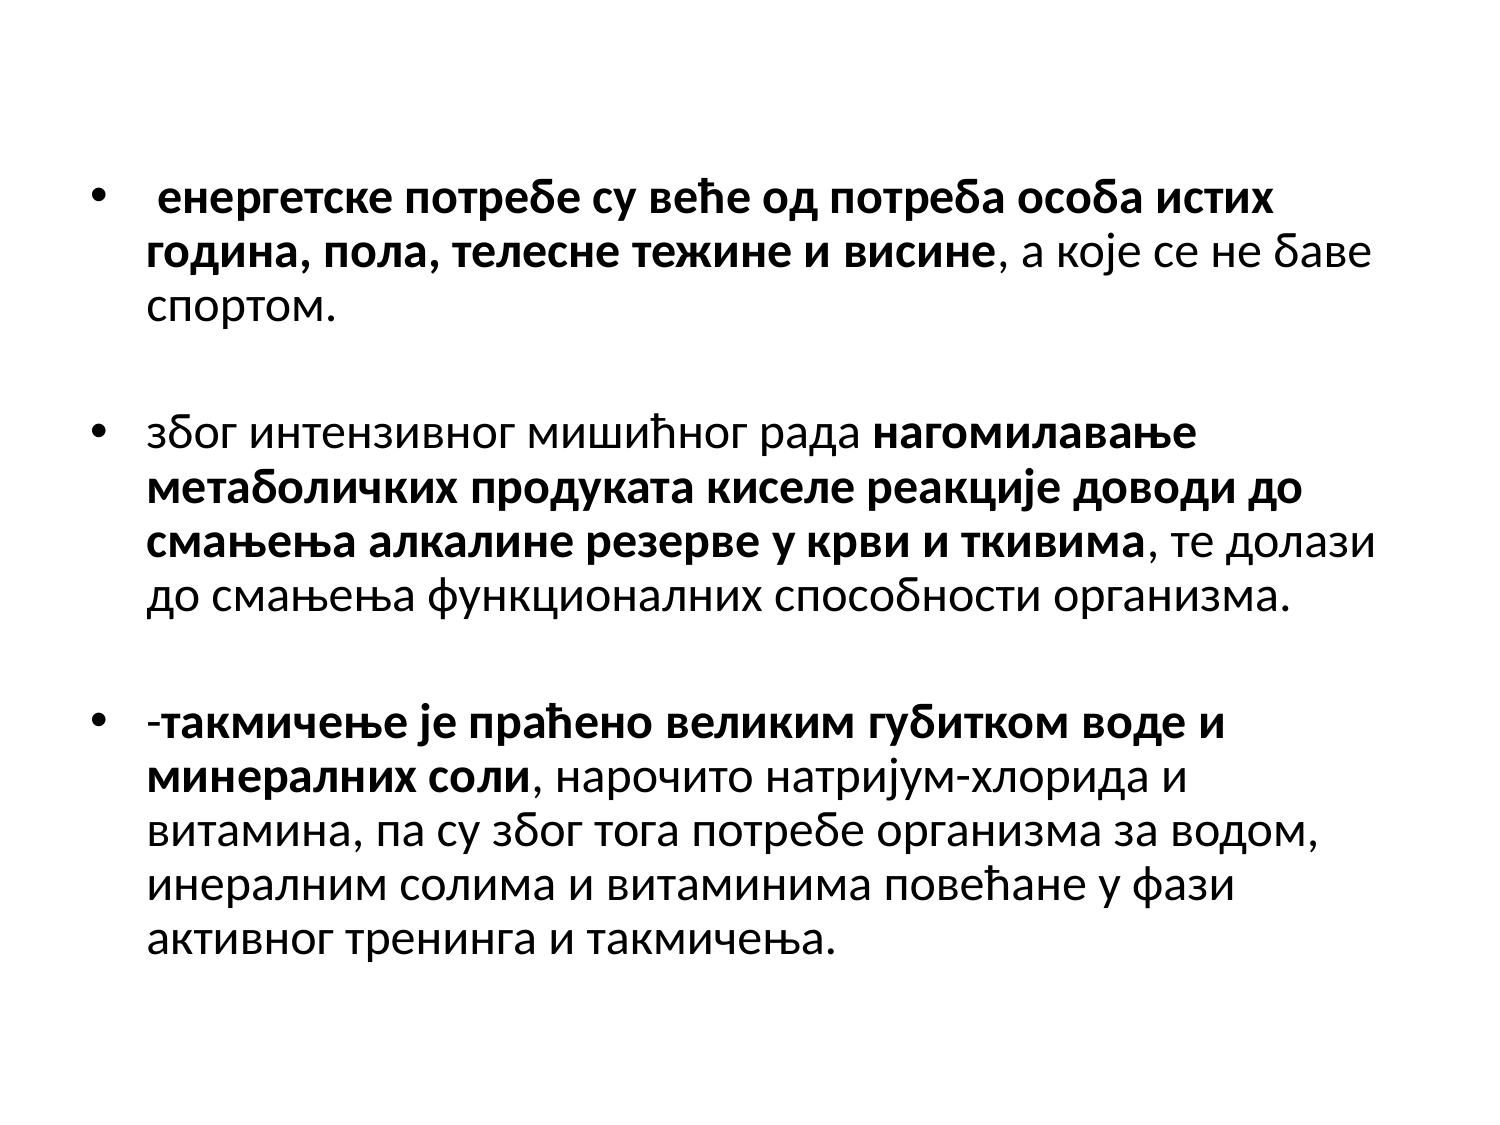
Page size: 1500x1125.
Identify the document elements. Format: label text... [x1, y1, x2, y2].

list енергетске потребе су веће од потреба особа истих година, пола, телесне тежине и висине, а које се не баве спортом. због интензивног мишићног рада нагомилавање метаболичких продуката киселе реакције доводи до смањења алкалине резерве у крви и ткивима, те долази до смањења функционалних способности организма. -такмичење је праћено великим губитком воде и минералних соли, нарочито натријум-хлорида и витамина, па су због тога потребе организма за водом, инералним солима и витаминима повећане у фази активног тренинга и такмичења. [75, 162, 1425, 1125]
